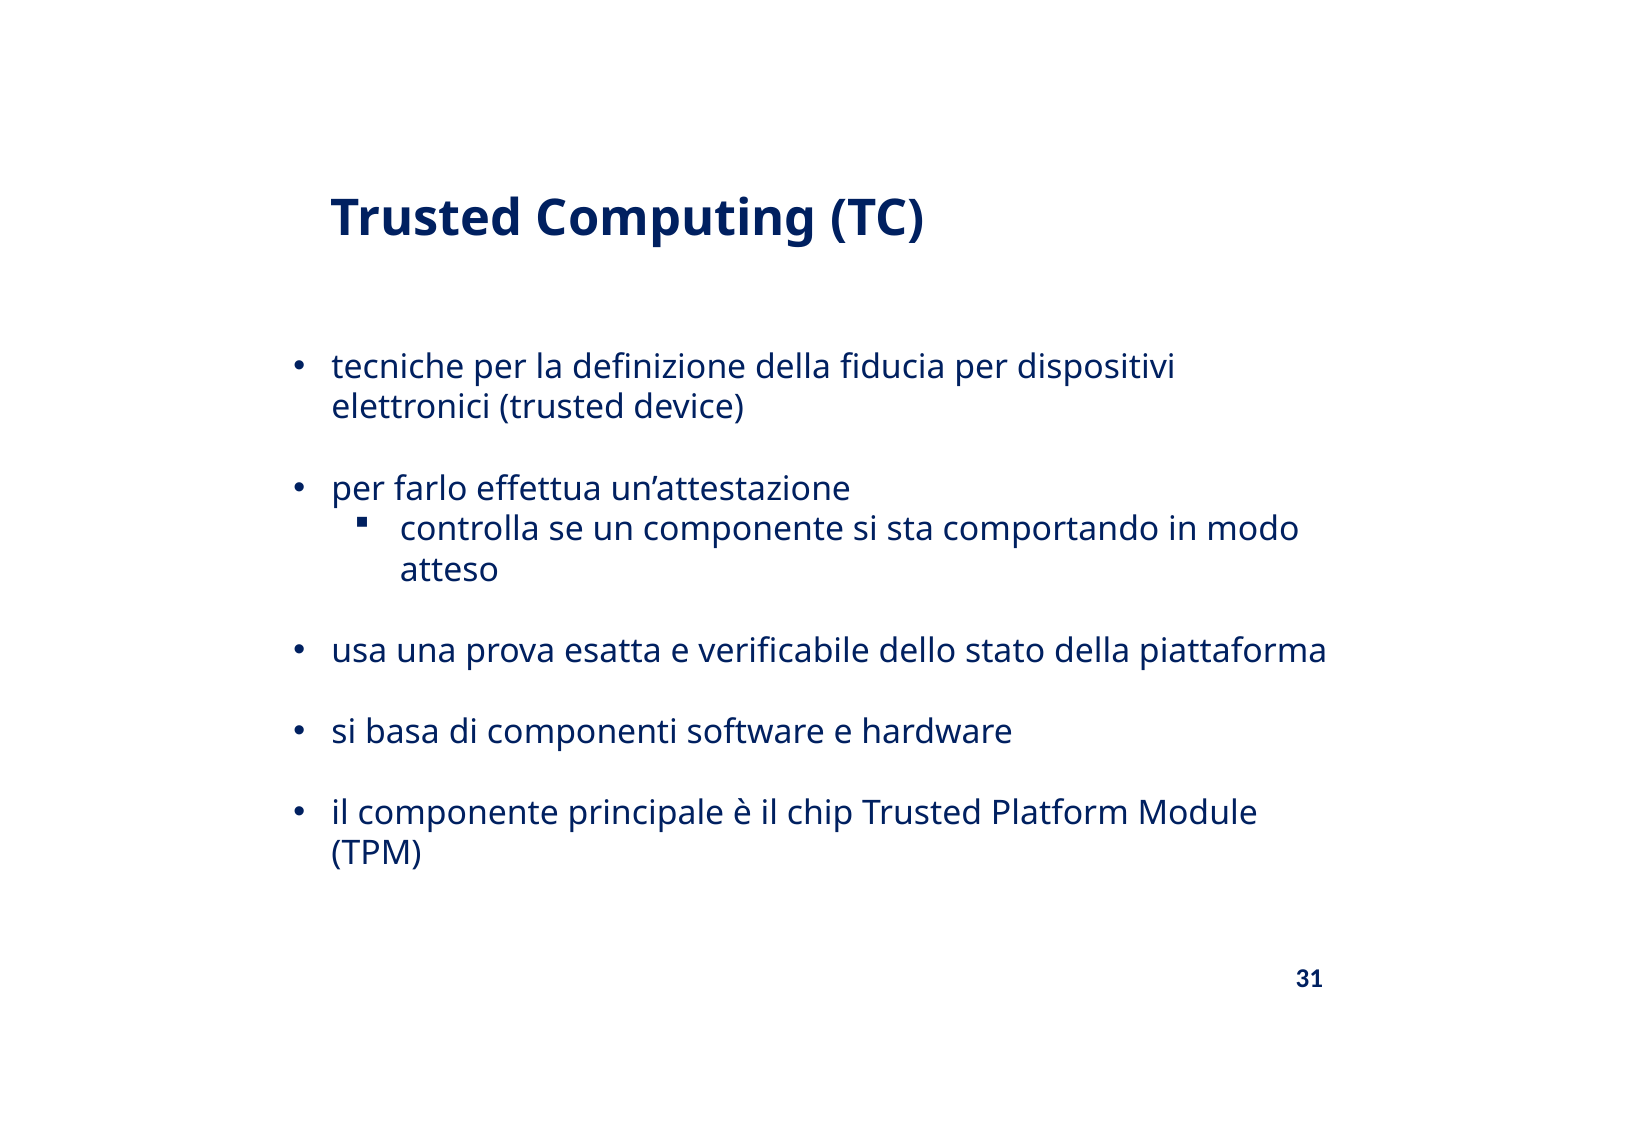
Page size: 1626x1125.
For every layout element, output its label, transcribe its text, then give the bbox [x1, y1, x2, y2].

title Trusted Computing (TC) [315, 160, 1322, 278]
text_box tecniche per la definizione della fiducia per dispositivi elettronici (trusted device) per farlo effettua un’attestazione controlla se un componente si sta comportando in modo atteso usa una prova esatta e verificabile dello stato della piattaforma si basa di componenti software e hardware il componente principale è il chip Trusted Platform Module (TPM) [278, 337, 1358, 880]
slide_number 31 [1063, 952, 1339, 1002]
